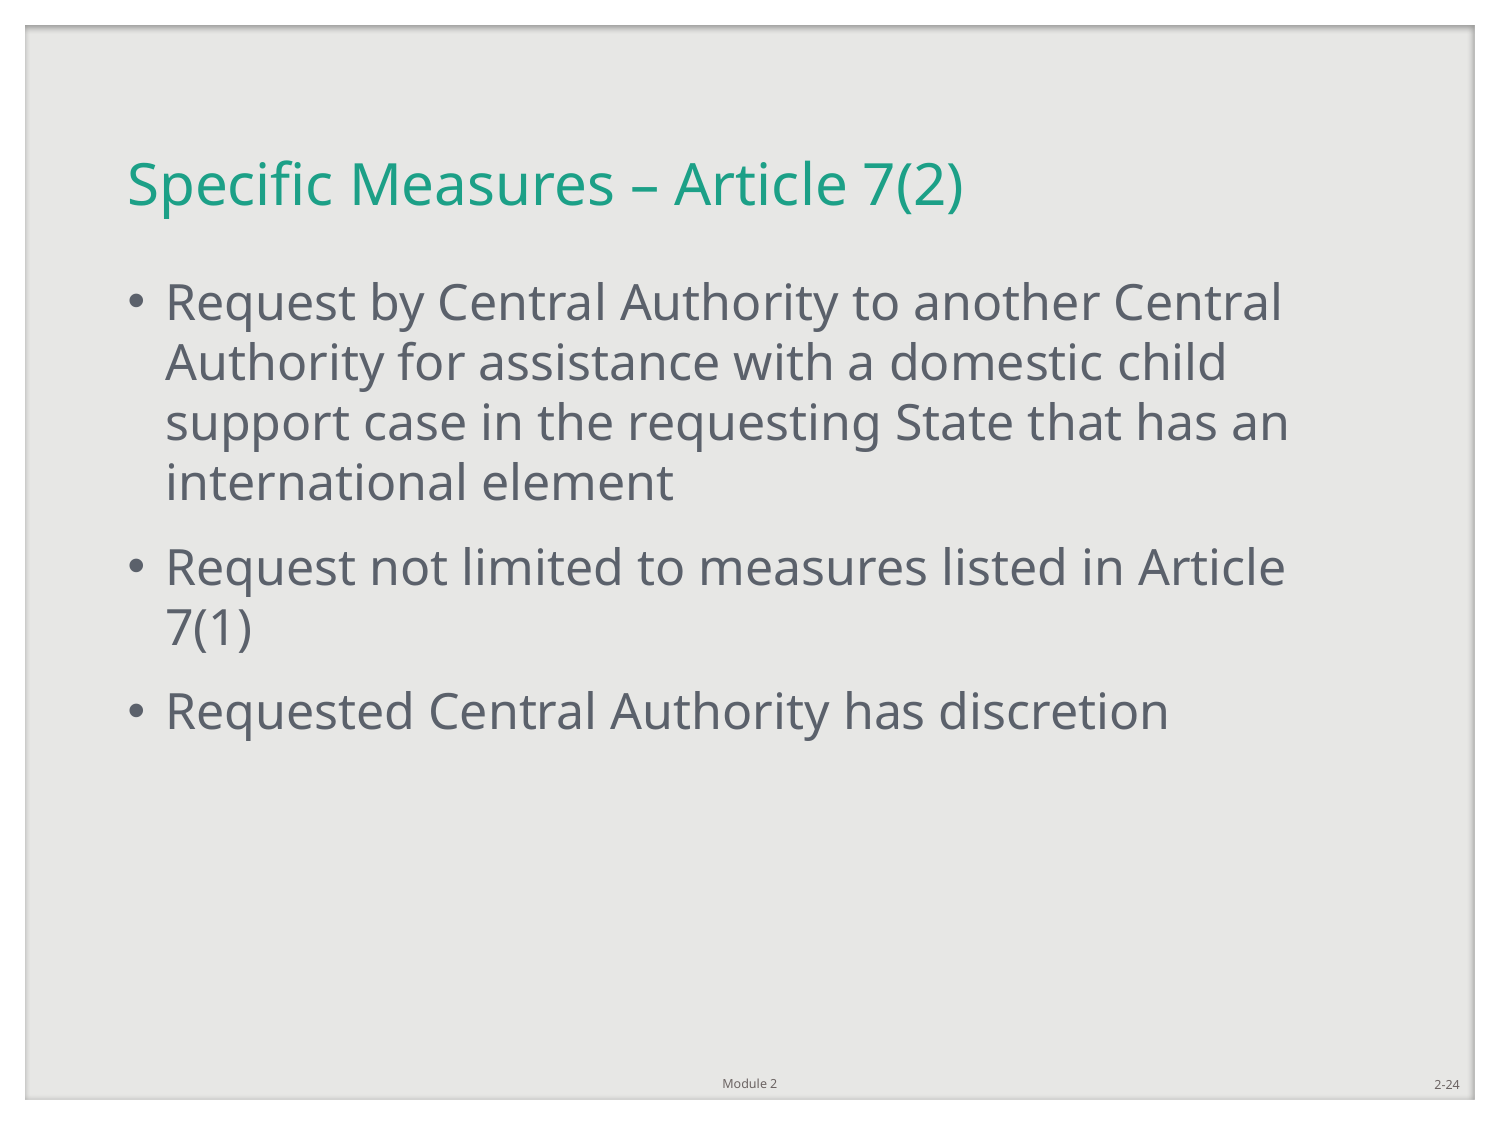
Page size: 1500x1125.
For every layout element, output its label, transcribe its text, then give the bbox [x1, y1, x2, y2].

slide_number 2-24 [1125, 1069, 1475, 1100]
footer Module 2 [512, 1069, 988, 1100]
list Request by Central Authority to another Central Authority for assistance with a domestic child support case in the requesting State that has an international element Request not limited to measures listed in Article 7(1) Requested Central Authority has discretion [112, 262, 1388, 1050]
title Specific Measures – Article 7(2) [112, 139, 1388, 225]
